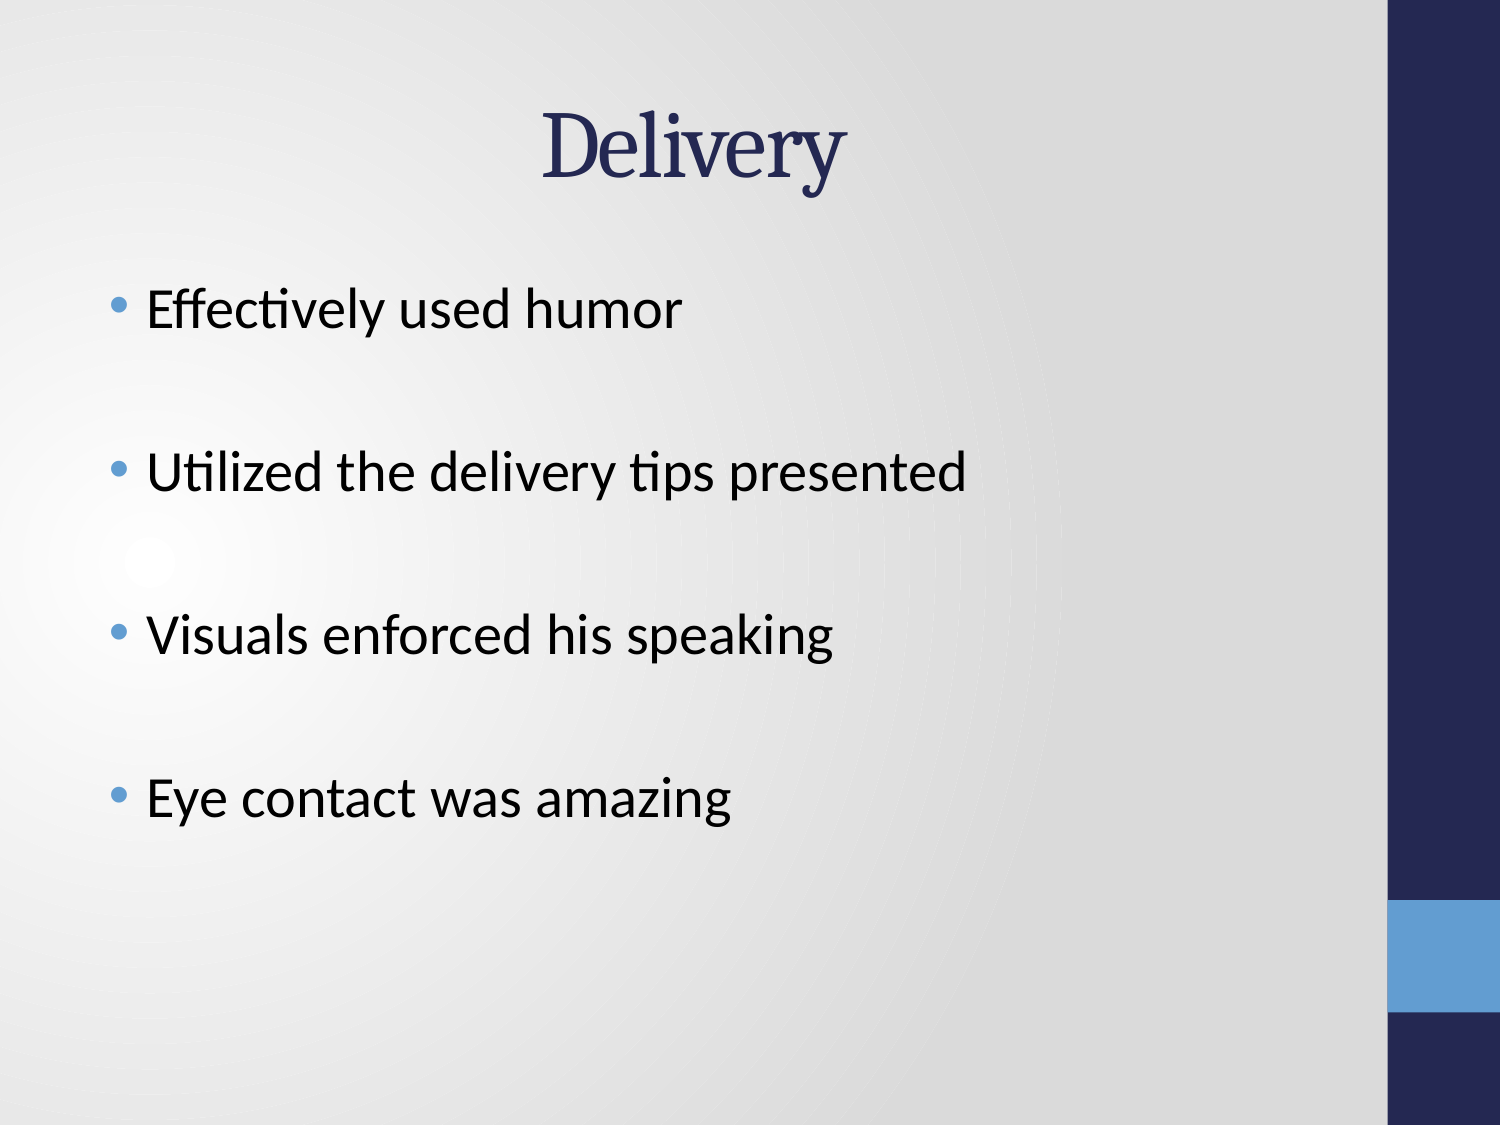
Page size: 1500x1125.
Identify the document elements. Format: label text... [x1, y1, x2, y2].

title Delivery [75, 45, 1325, 233]
list Effectively used humor Utilized the delivery tips presented Visuals enforced his speaking Eye contact was amazing [75, 262, 1325, 1050]
